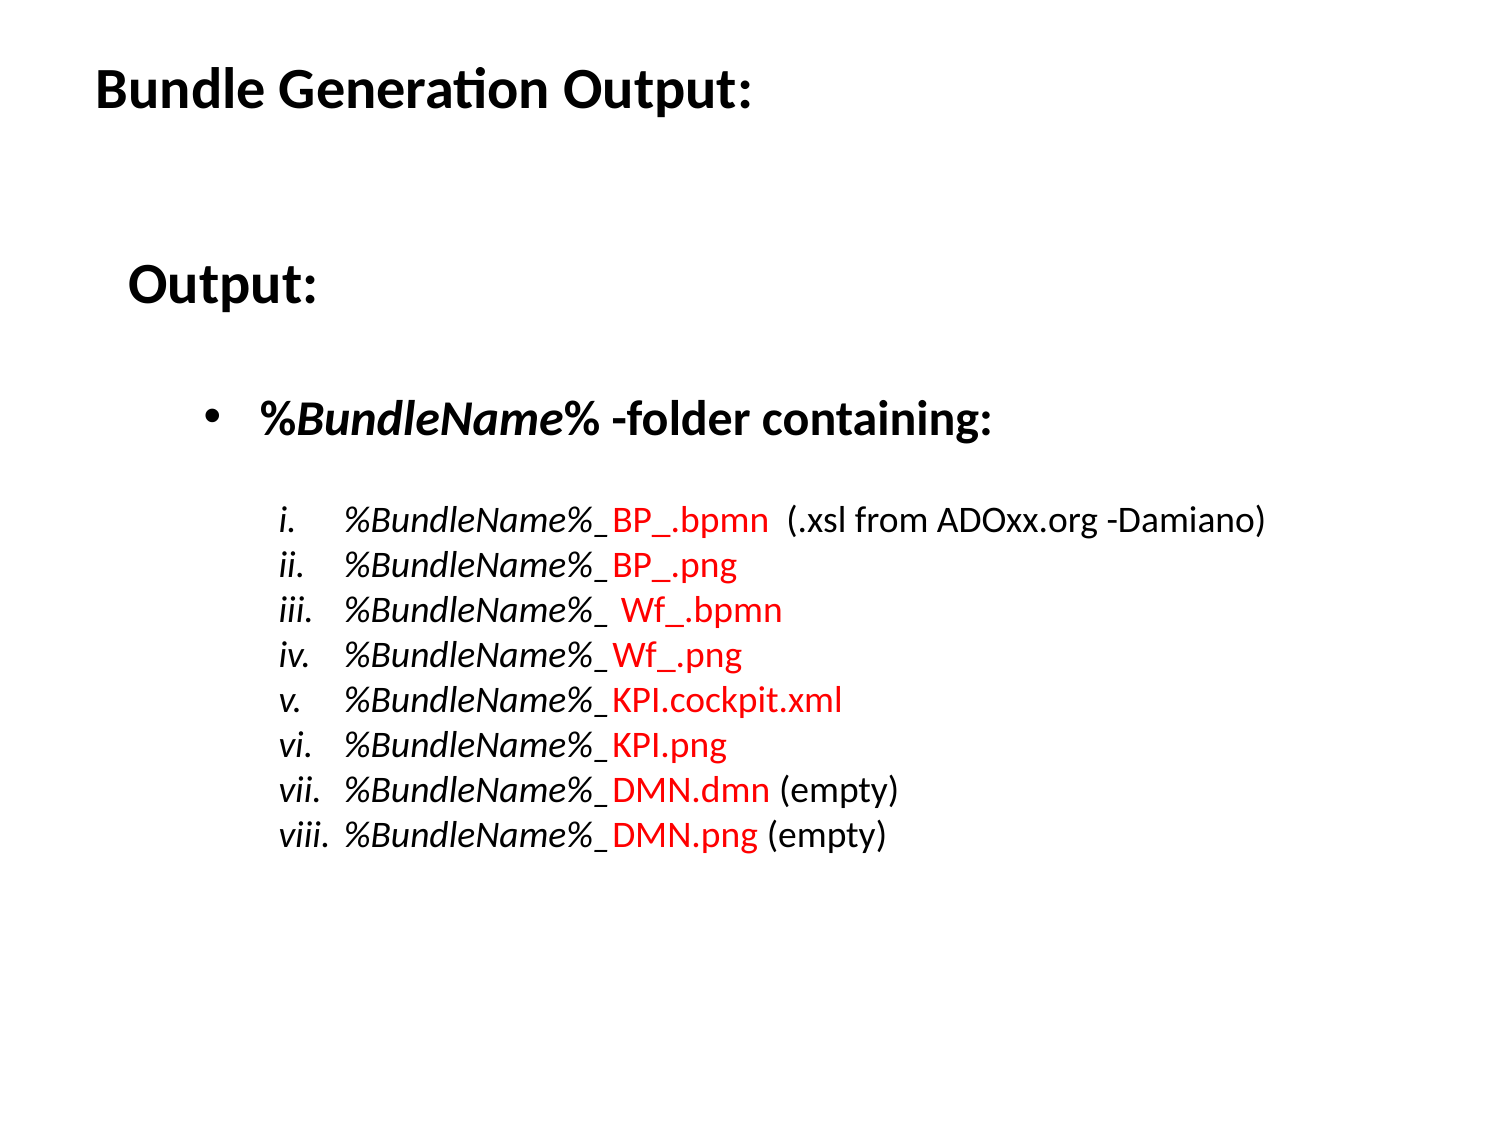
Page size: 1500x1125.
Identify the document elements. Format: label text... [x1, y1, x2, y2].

text_box Bundle Generation Output: [81, 42, 769, 128]
text_box Output: %BundleName% -folder containing: %BundleName%_BP_.bpmn (.xsl from ADOxx.org -Damiano) %BundleName%_BP_.png %BundleName%_ Wf_.bpmn %BundleName%_Wf_.png %BundleName%_KPI.cockpit.xml %BundleName%_KPI.png %BundleName%_DMN.dmn (empty) %BundleName%_DMN.png (empty) [113, 237, 1282, 913]
